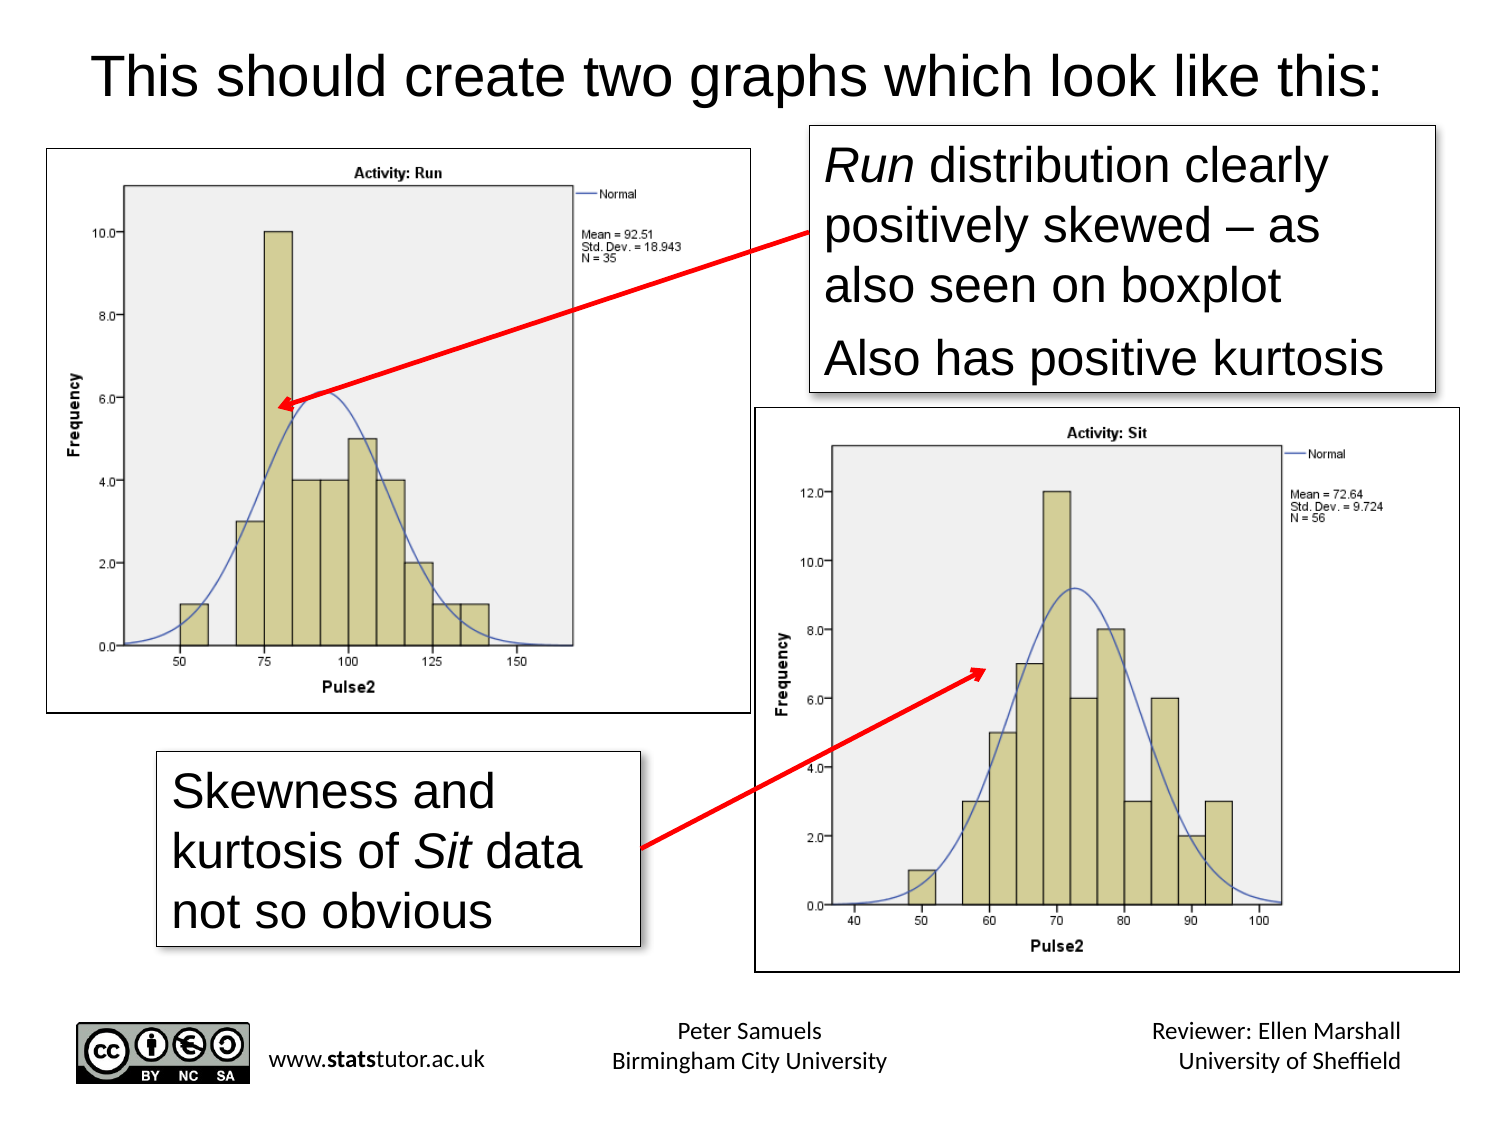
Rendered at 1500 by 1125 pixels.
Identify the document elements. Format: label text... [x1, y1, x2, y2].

list This should create two graphs which look like this: [75, 30, 1425, 126]
text_box www.statstutor.ac.uk [254, 1035, 561, 1080]
text_box Reviewer: Ellen Marshall University of Sheffield [1038, 1007, 1417, 1083]
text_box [277, 231, 810, 409]
picture [46, 148, 751, 713]
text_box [640, 668, 987, 851]
text_box Run distribution clearly positively skewed – as also seen on boxplot Also has positive kurtosis [809, 125, 1436, 393]
picture [755, 407, 1459, 972]
text_box Peter Samuels Birmingham City University [549, 1007, 951, 1083]
text_box Skewness and kurtosis of Sit data not so obvious [156, 751, 641, 947]
picture [76, 1022, 251, 1084]
